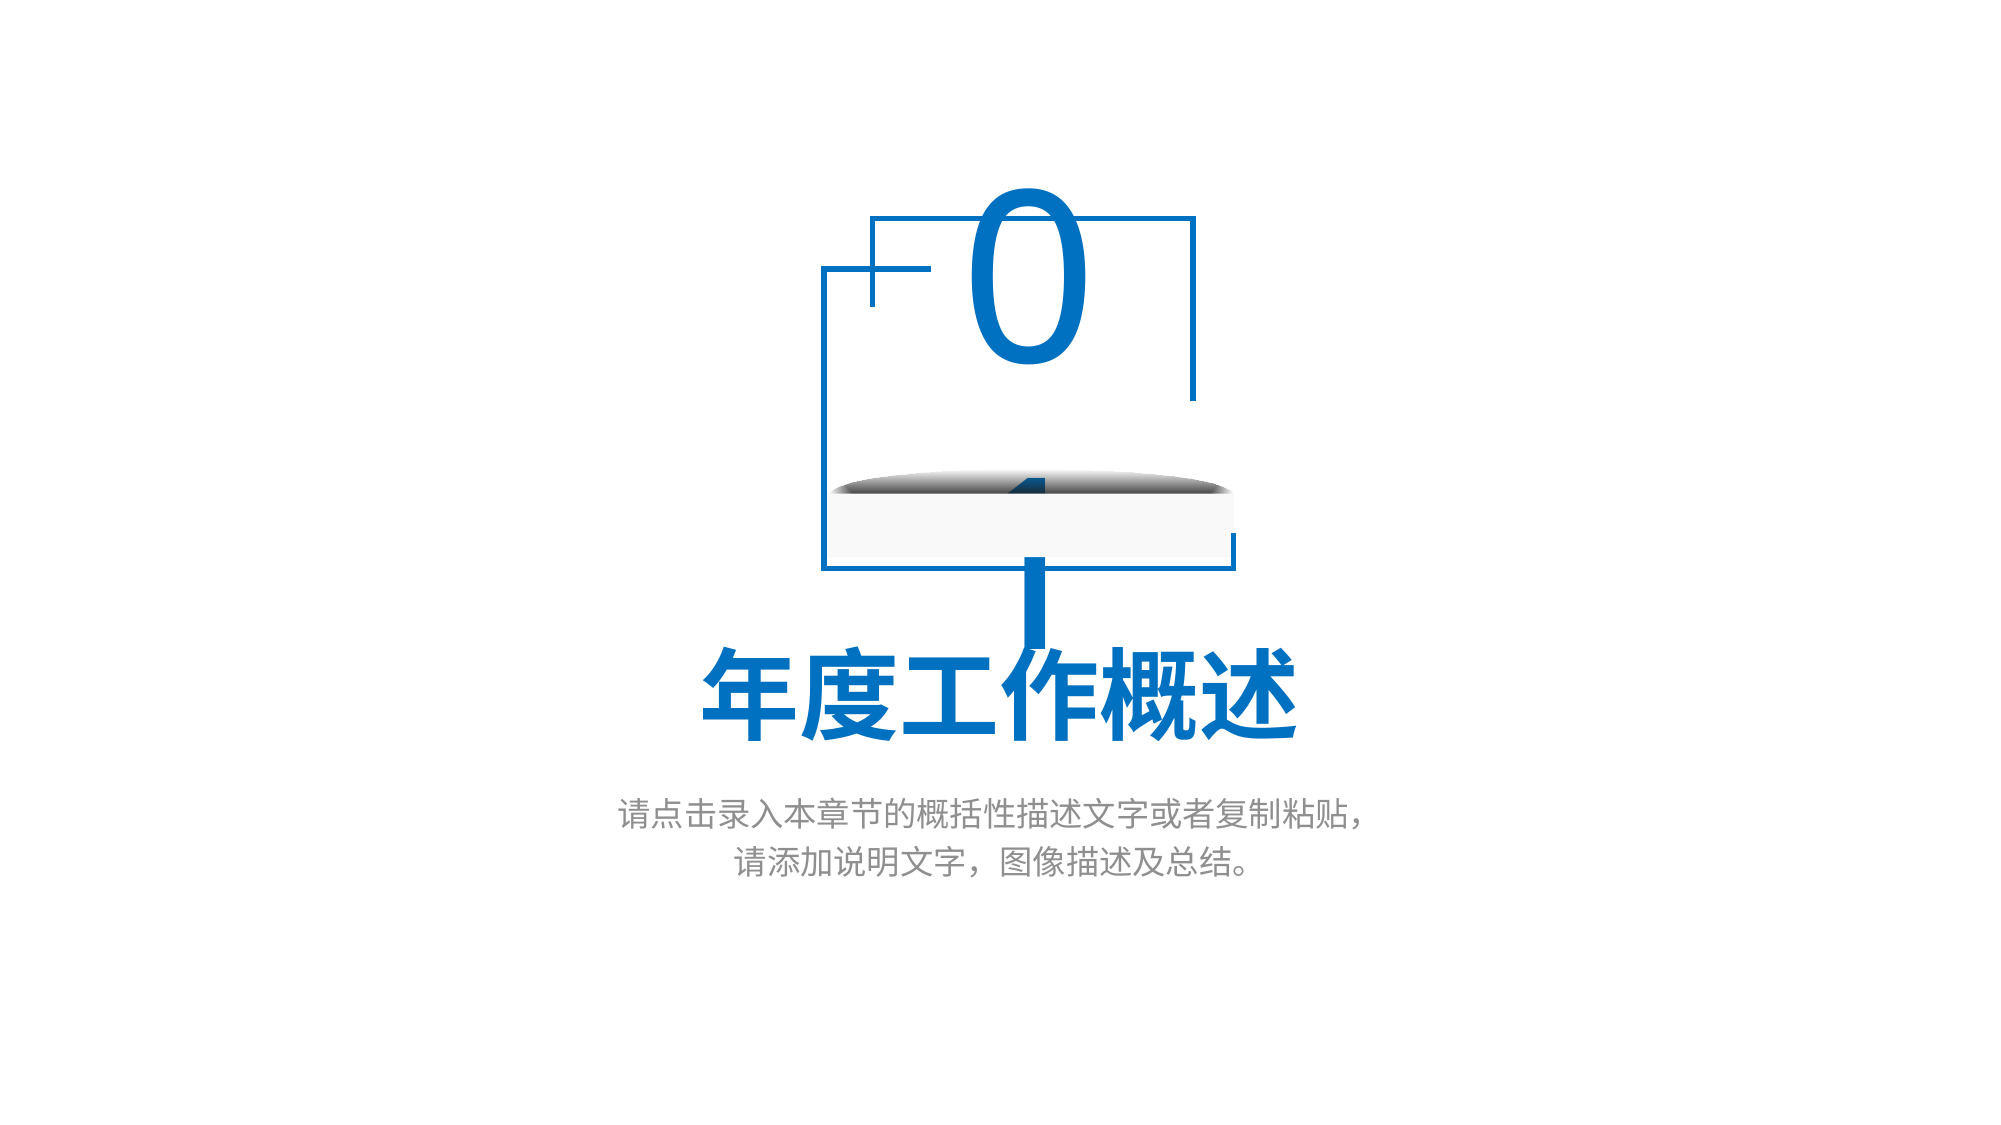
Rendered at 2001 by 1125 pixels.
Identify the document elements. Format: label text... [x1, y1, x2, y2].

text_box [823, 533, 1235, 570]
text_box 年度工作概述 [685, 625, 1315, 760]
text_box 请点击录入本章节的概括性描述文字或者复制粘贴，请添加说明文字，图像描述及总结。 [594, 778, 1406, 889]
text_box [823, 257, 1234, 563]
text_box [871, 217, 1194, 257]
